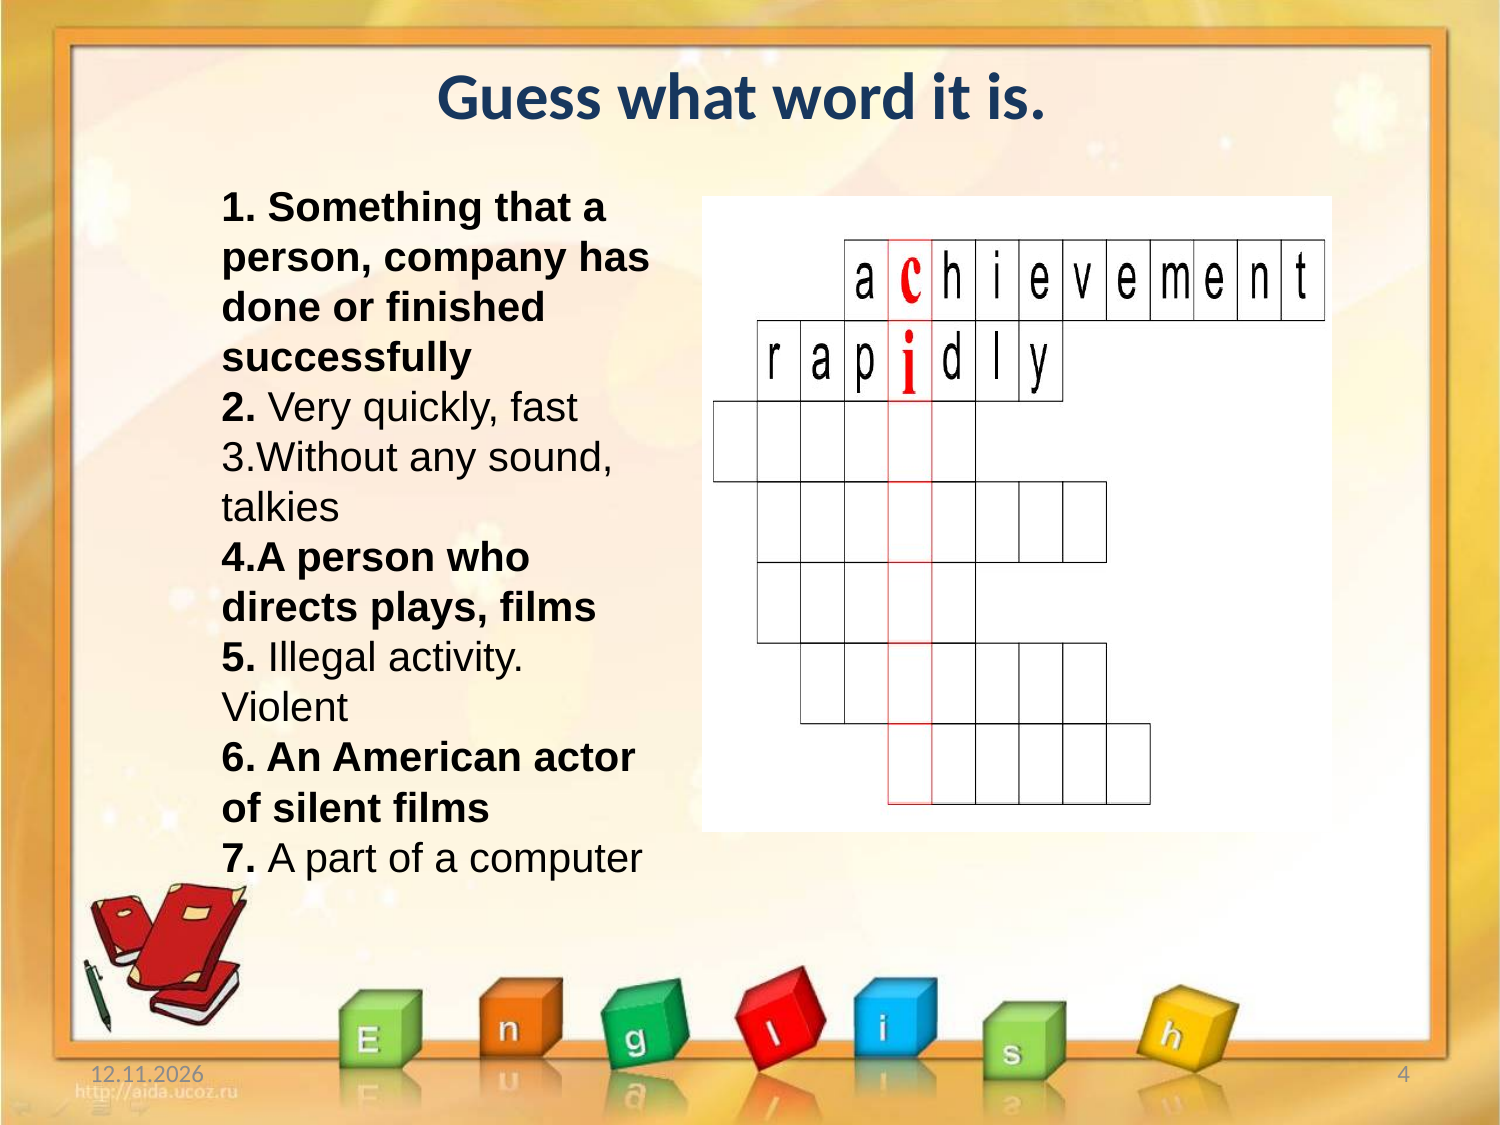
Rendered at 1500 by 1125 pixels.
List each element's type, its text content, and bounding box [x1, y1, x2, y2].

picture [0, 0, 1500, 1125]
text_box 1. Something that a person, company has done or finished successfully 2. Very quickly, fast 3.Without any sound, talkies 4.A person who directs plays, films 5. Illegal activity. Violent 6. An American actor of silent films 7. A part of a computer [206, 172, 668, 918]
slide_number 4 [1074, 1042, 1425, 1103]
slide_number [75, 1042, 425, 1103]
list Guess what word it is. [74, 44, 1426, 1006]
